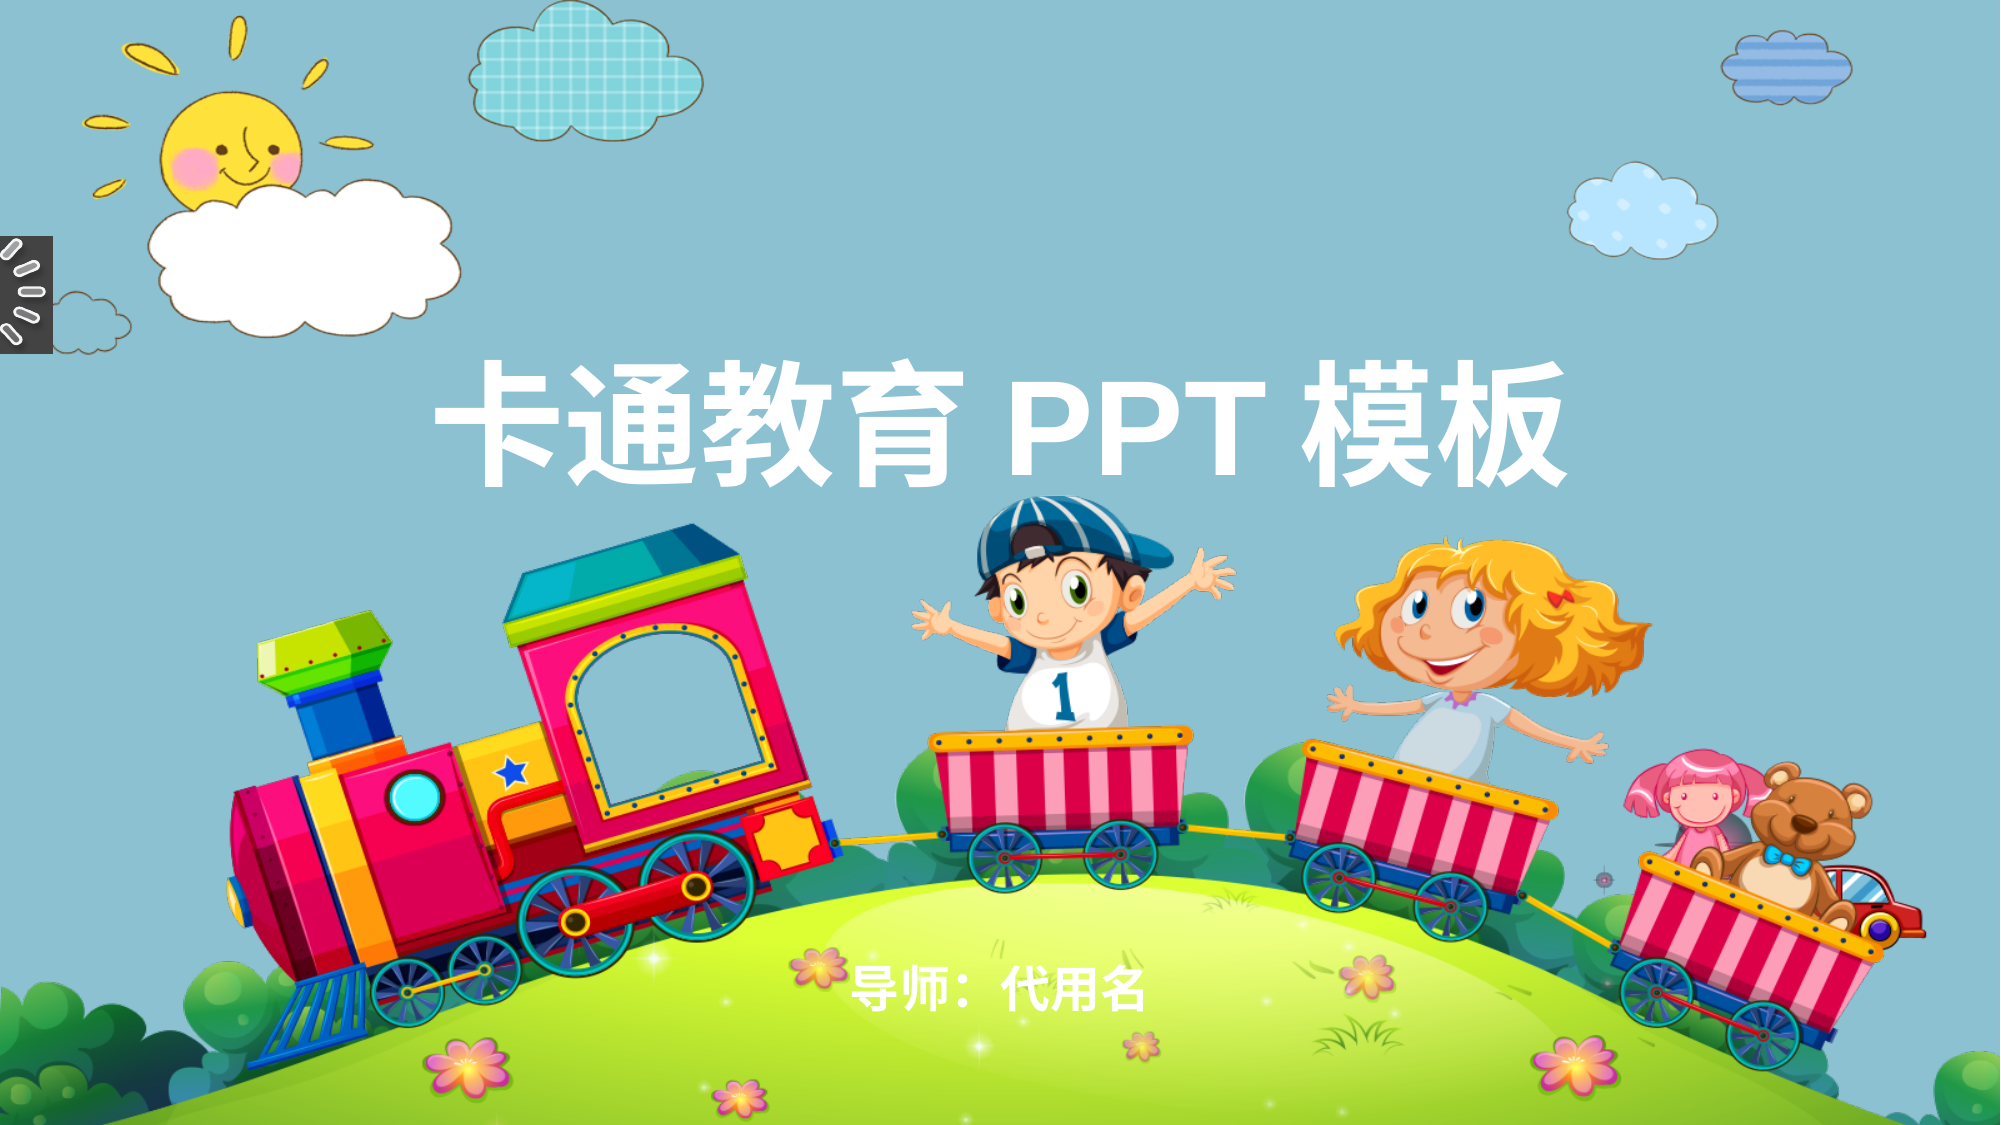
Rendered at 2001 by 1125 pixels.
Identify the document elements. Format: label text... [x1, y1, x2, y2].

picture [0, 0, 1854, 356]
picture [0, 464, 2000, 1125]
title 卡通教育PPT模板 [334, 356, 1666, 464]
